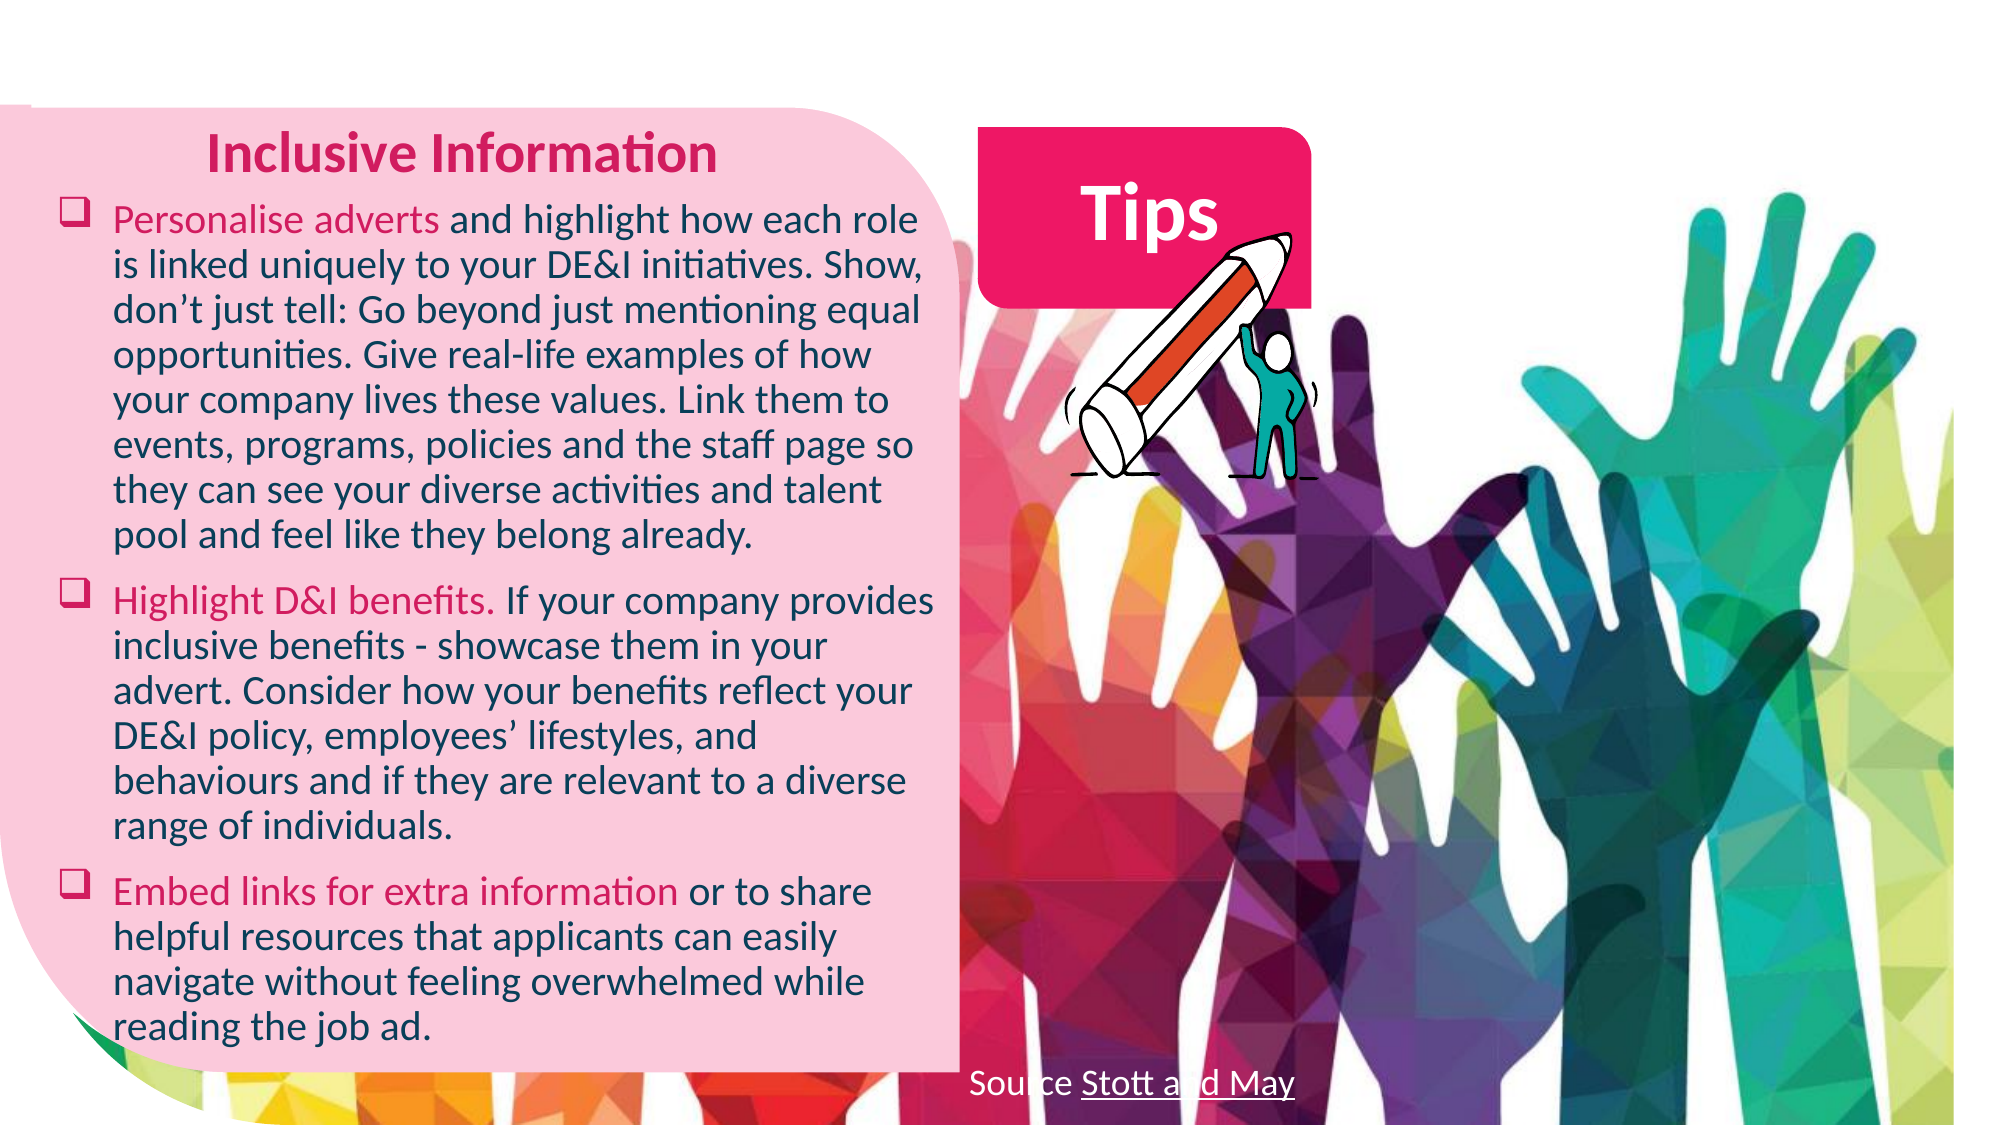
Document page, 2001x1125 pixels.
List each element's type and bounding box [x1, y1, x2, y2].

text_box [1064, 231, 1320, 481]
picture [31, 54, 1954, 1125]
